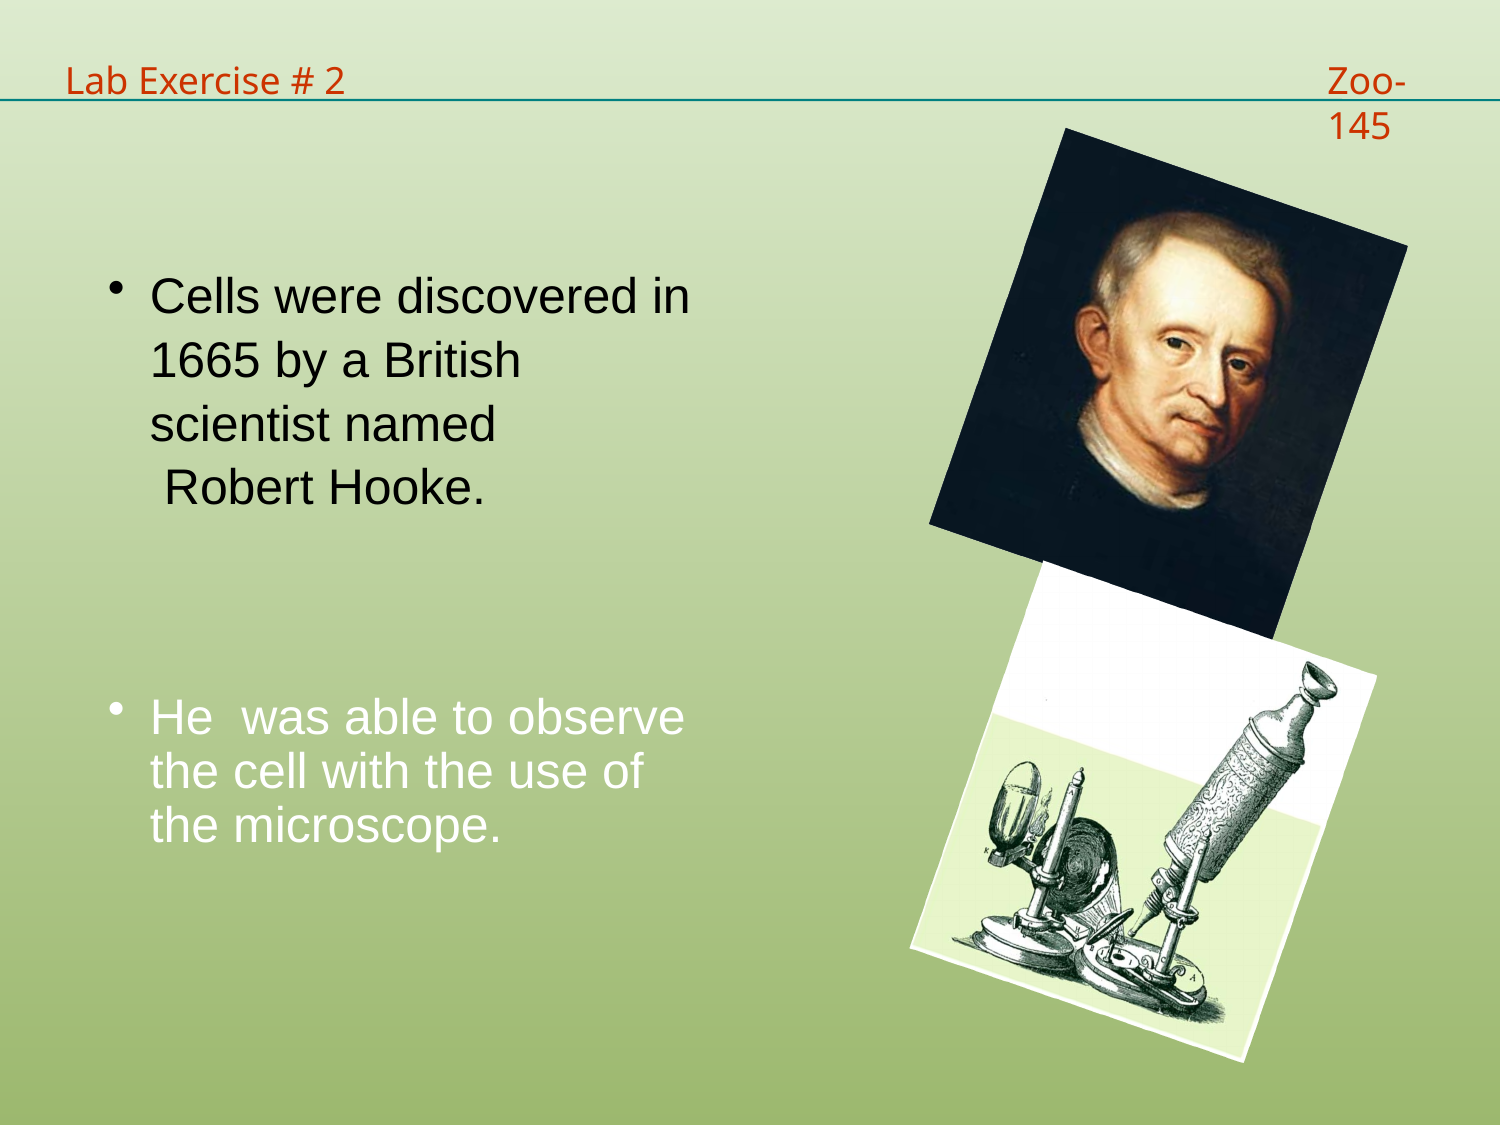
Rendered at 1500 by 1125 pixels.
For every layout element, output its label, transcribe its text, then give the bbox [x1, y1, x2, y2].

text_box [0, 49, 1500, 111]
list Cells were discovered in 1665 by a British scientist named Robert Hooke. He was able to observe the cell with the use of the microscope. [74, 262, 738, 1006]
picture [910, 128, 1407, 1062]
